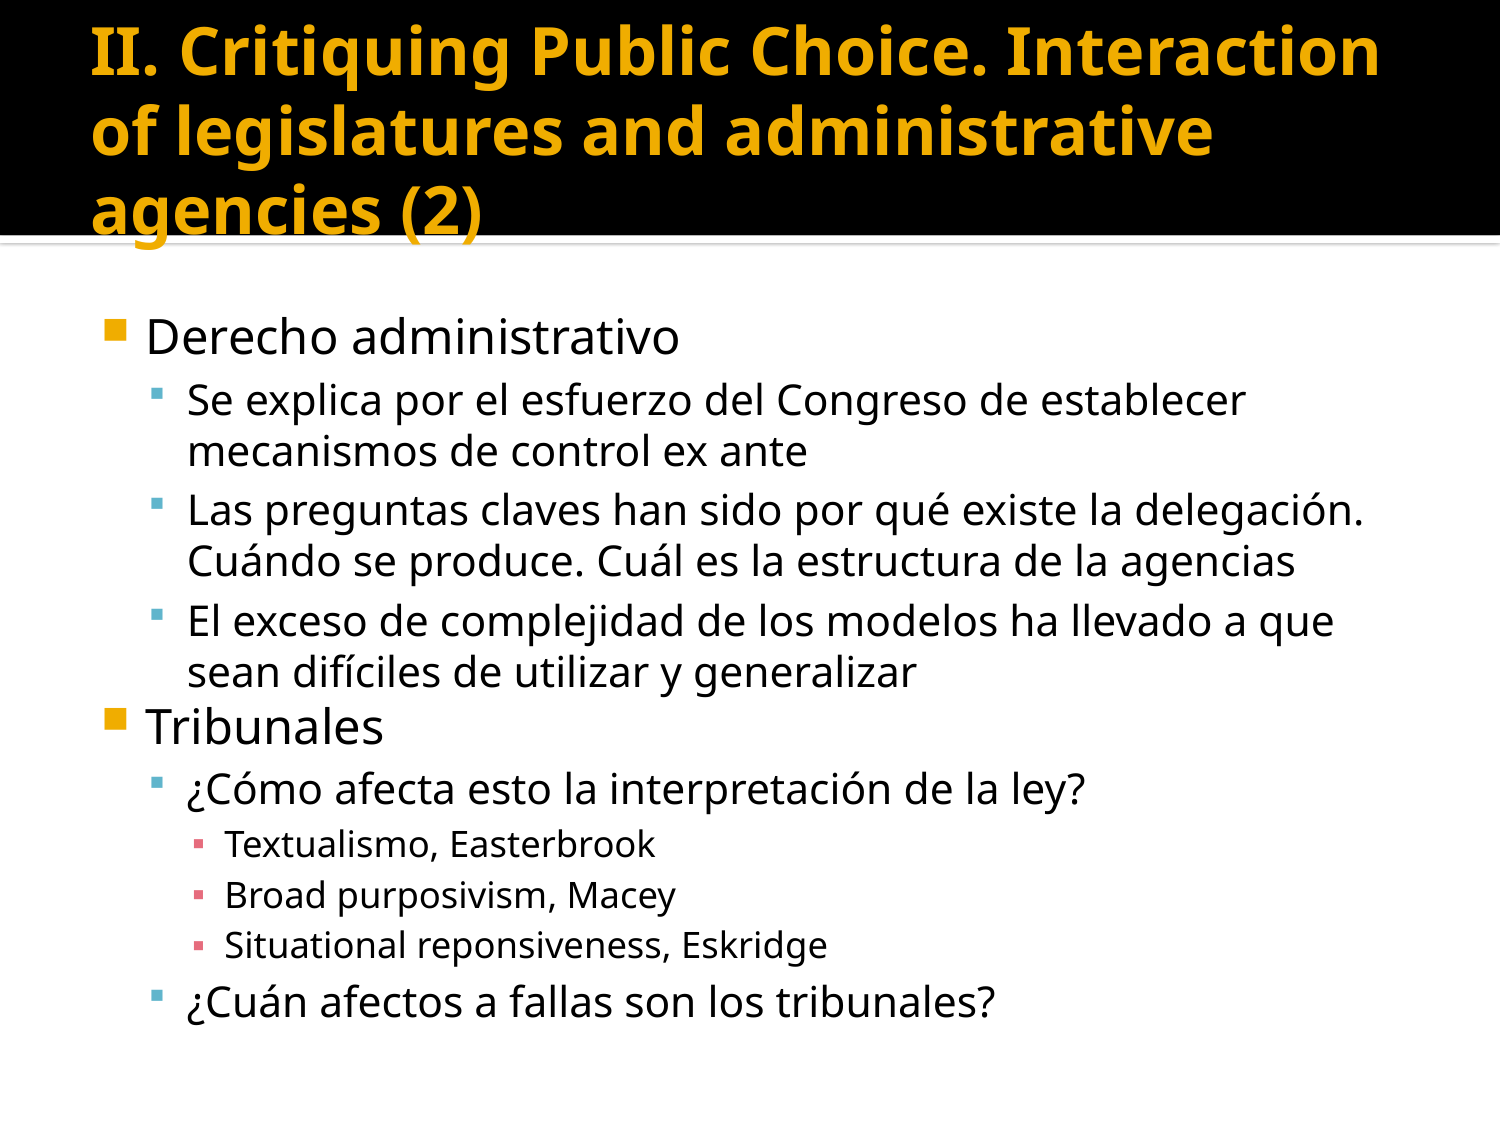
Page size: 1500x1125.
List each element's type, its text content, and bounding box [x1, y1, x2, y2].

title II. Critiquing Public Choice. Interaction of legislatures and administrative agencies (2) [75, 25, 1425, 231]
list Derecho administrativo Se explica por el esfuerzo del Congreso de establecer mecanismos de control ex ante Las preguntas claves han sido por qué existe la delegación. Cuándo se produce. Cuál es la estructura de la agencias El exceso de complejidad de los modelos ha llevado a que sean difíciles de utilizar y generalizar Tribunales ¿Cómo afecta esto la interpretación de la ley? Textualismo, Easterbrook Broad purposivism, Macey Situational reponsiveness, Eskridge ¿Cuán afectos a fallas son los tribunales? [75, 291, 1425, 1050]
